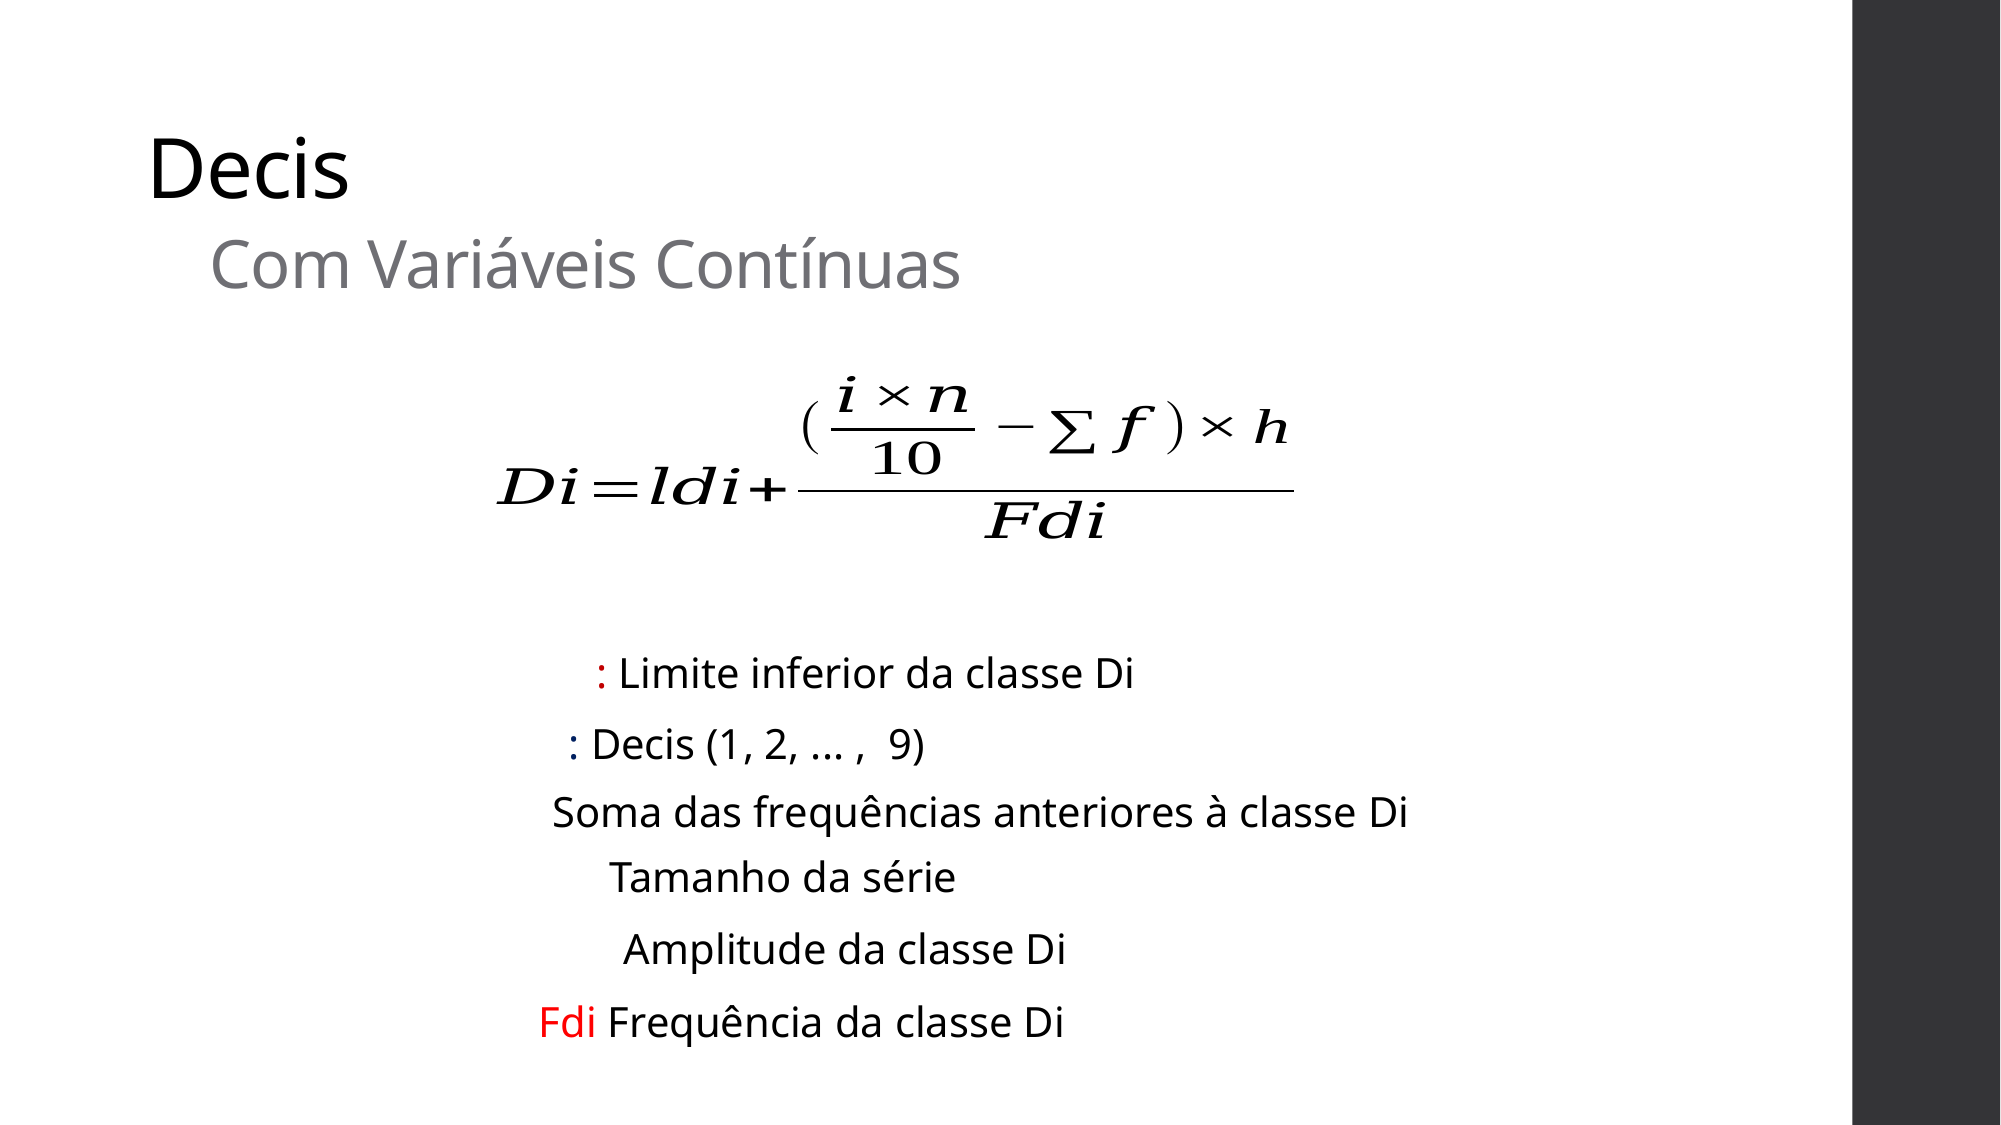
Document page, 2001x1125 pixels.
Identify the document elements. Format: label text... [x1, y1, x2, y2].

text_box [492, 639, 1459, 1054]
text_box Decis Com Variáveis Contínuas [131, 96, 1037, 315]
